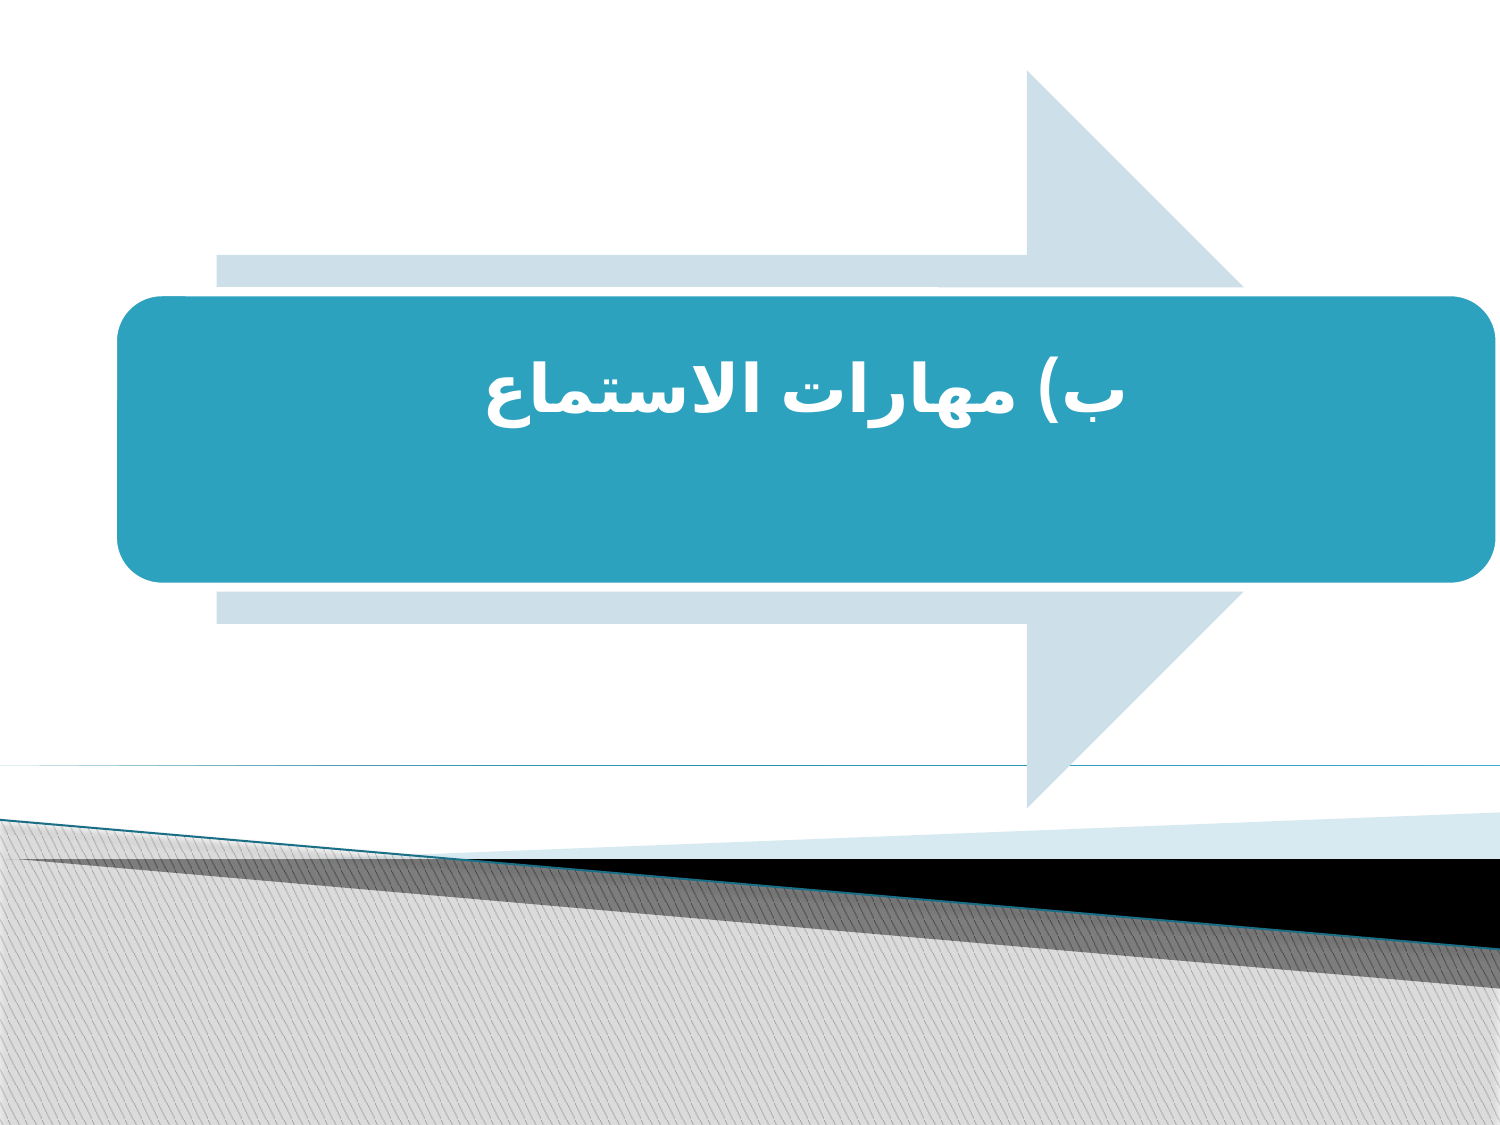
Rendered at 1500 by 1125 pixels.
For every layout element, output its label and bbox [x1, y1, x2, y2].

picture [5, 859, 1500, 989]
text_box [112, 70, 1500, 809]
